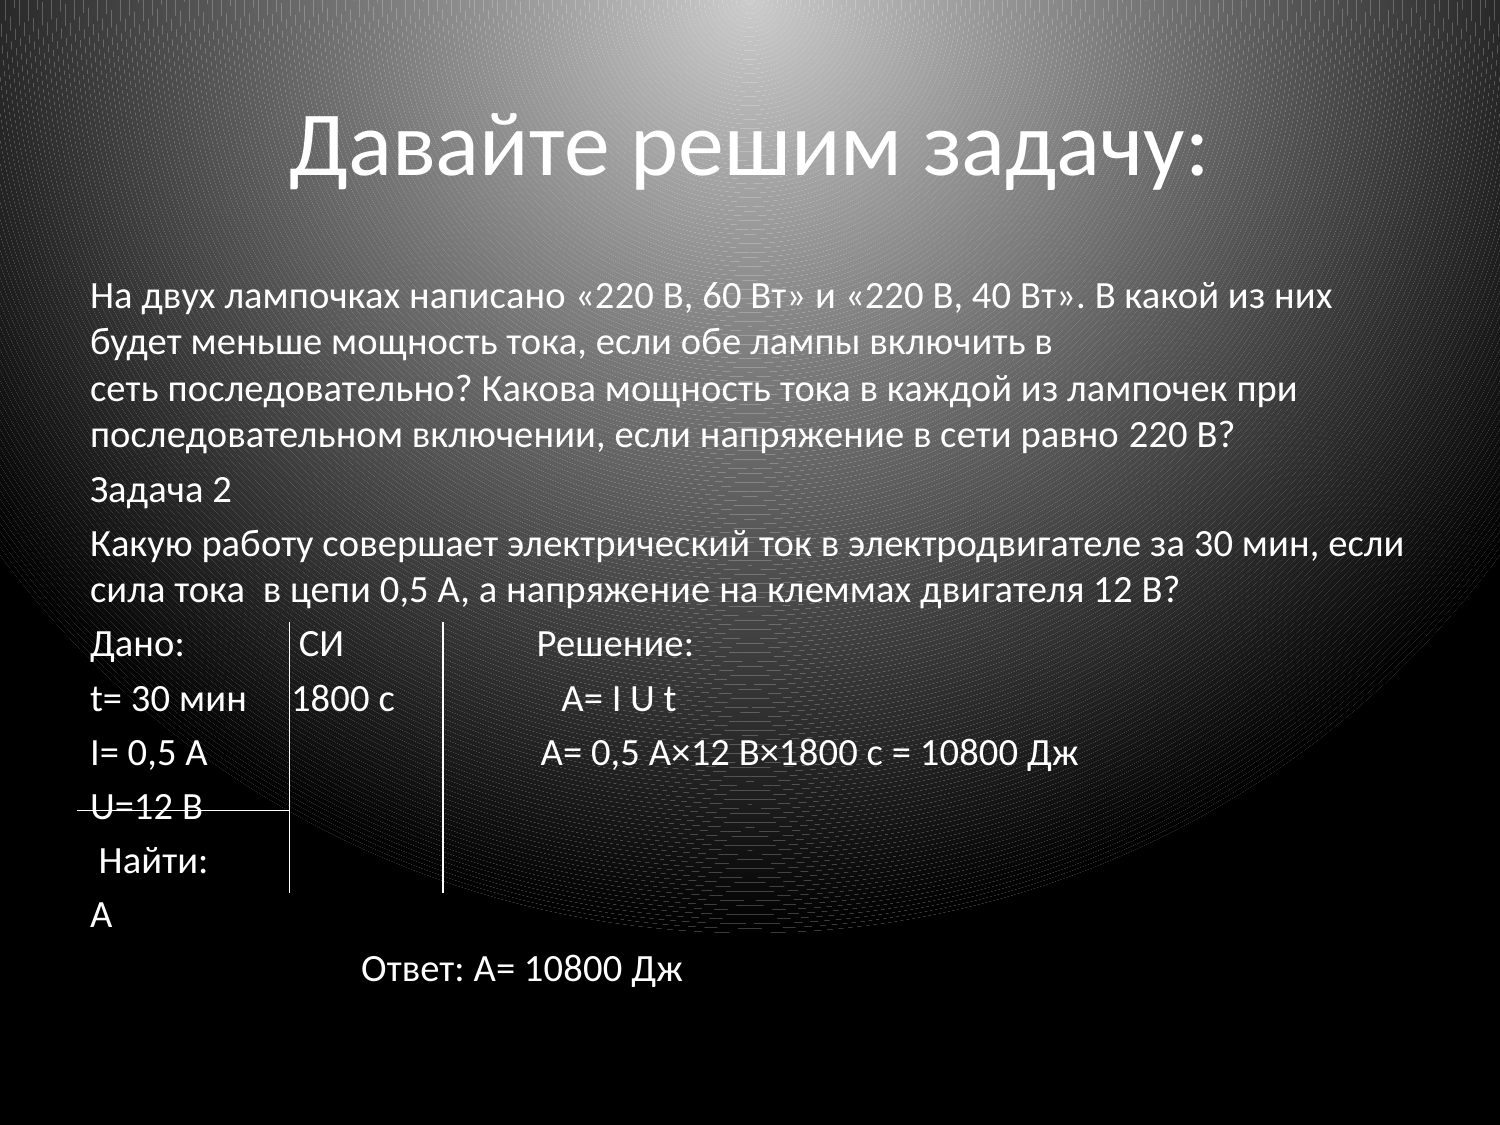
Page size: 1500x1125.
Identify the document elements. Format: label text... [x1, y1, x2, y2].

list На двух лампочках написано «220 В, 60 Вт» и «220 В, 40 Вт». В какой из них будет меньше мощность тока, если обе лампы включить в сеть последовательно? Какова мощность тока в каждой из лампочек при последовательном включении, если напряжение в сети равно 220 В? Задача 2 Какую работу совершает электрический ток в электродвигателе за 30 мин, если сила тока в цепи 0,5 А, а напряжение на клеммах двигателя 12 В? Дано: СИ Решение: t= 30 мин 1800 с А= I U t I= 0,5 A A= 0,5 A×12 B×1800 c = 10800 Дж U=12 B Найти: A Ответ: А= 10800 Дж [75, 262, 1425, 1005]
title Давайте решим задачу: [75, 45, 1425, 233]
